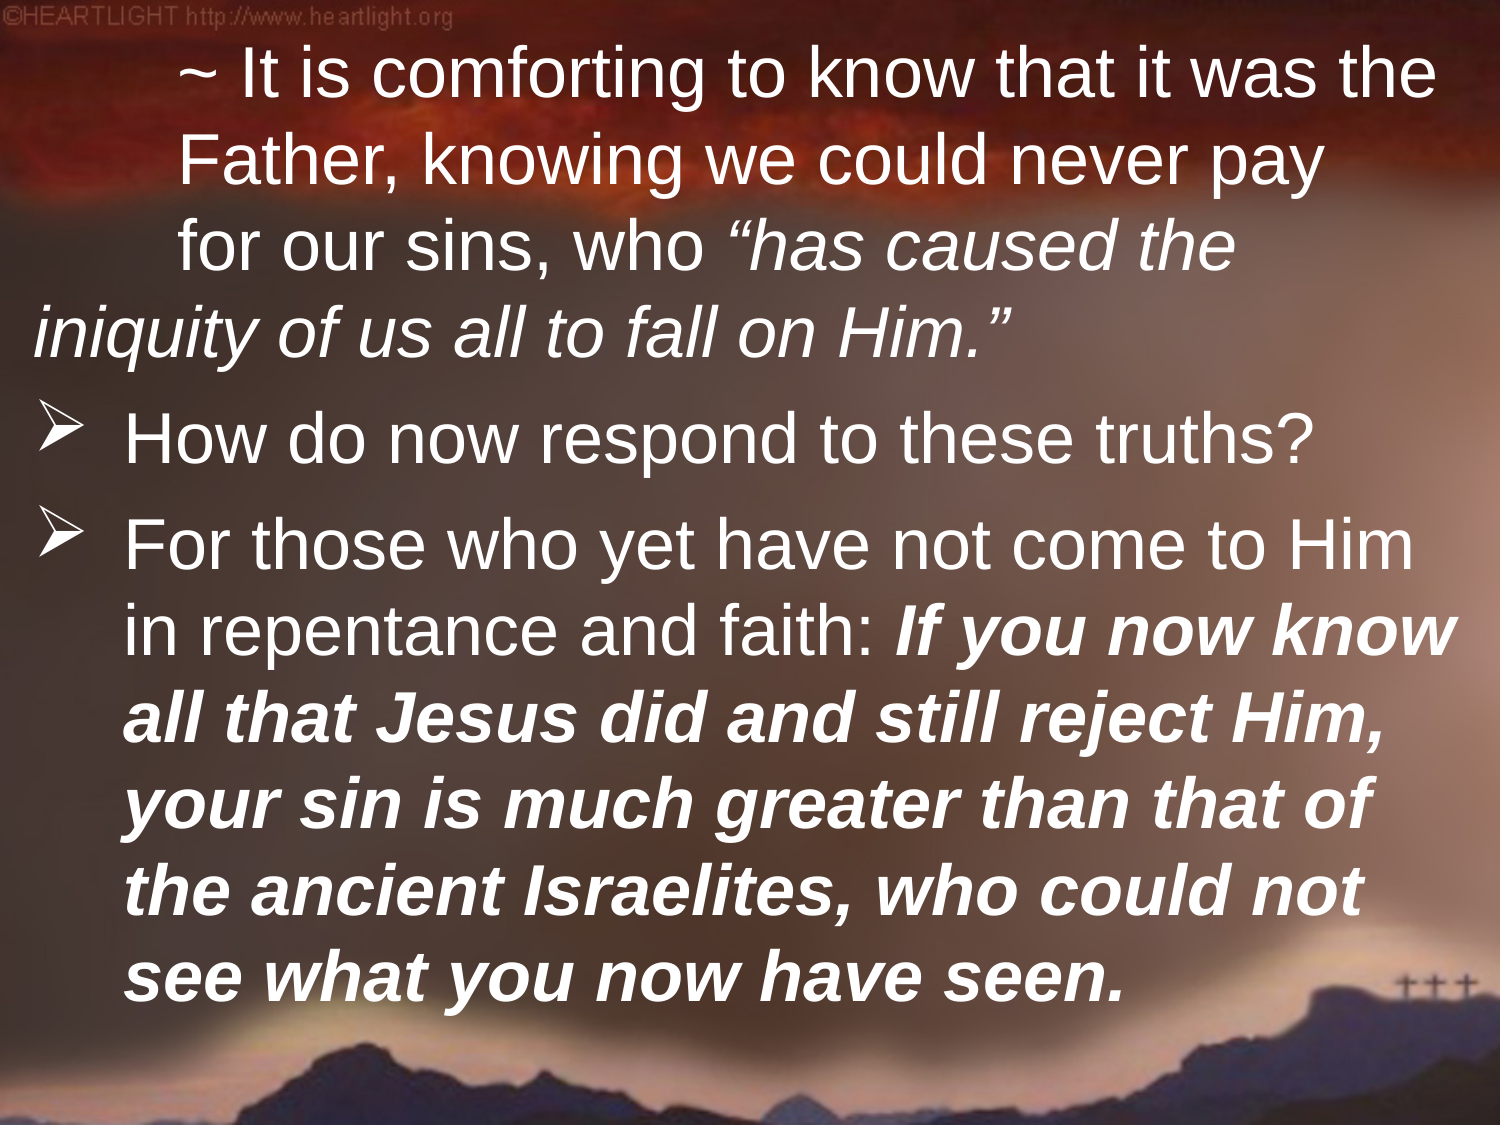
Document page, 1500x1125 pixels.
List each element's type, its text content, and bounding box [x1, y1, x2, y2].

picture [0, 0, 1500, 1125]
subtitle ~ It is comforting to know that it was the Father, knowing we could never pay for our sins, who “has caused the iniquity of us all to fall on Him.” How do now respond to these truths? For those who yet have not come to Him in repentance and faith: If you now know all that Jesus did and still reject Him, your sin is much greater than that of the ancient Israelites, who could not see what you now have seen. [18, 18, 1477, 1104]
